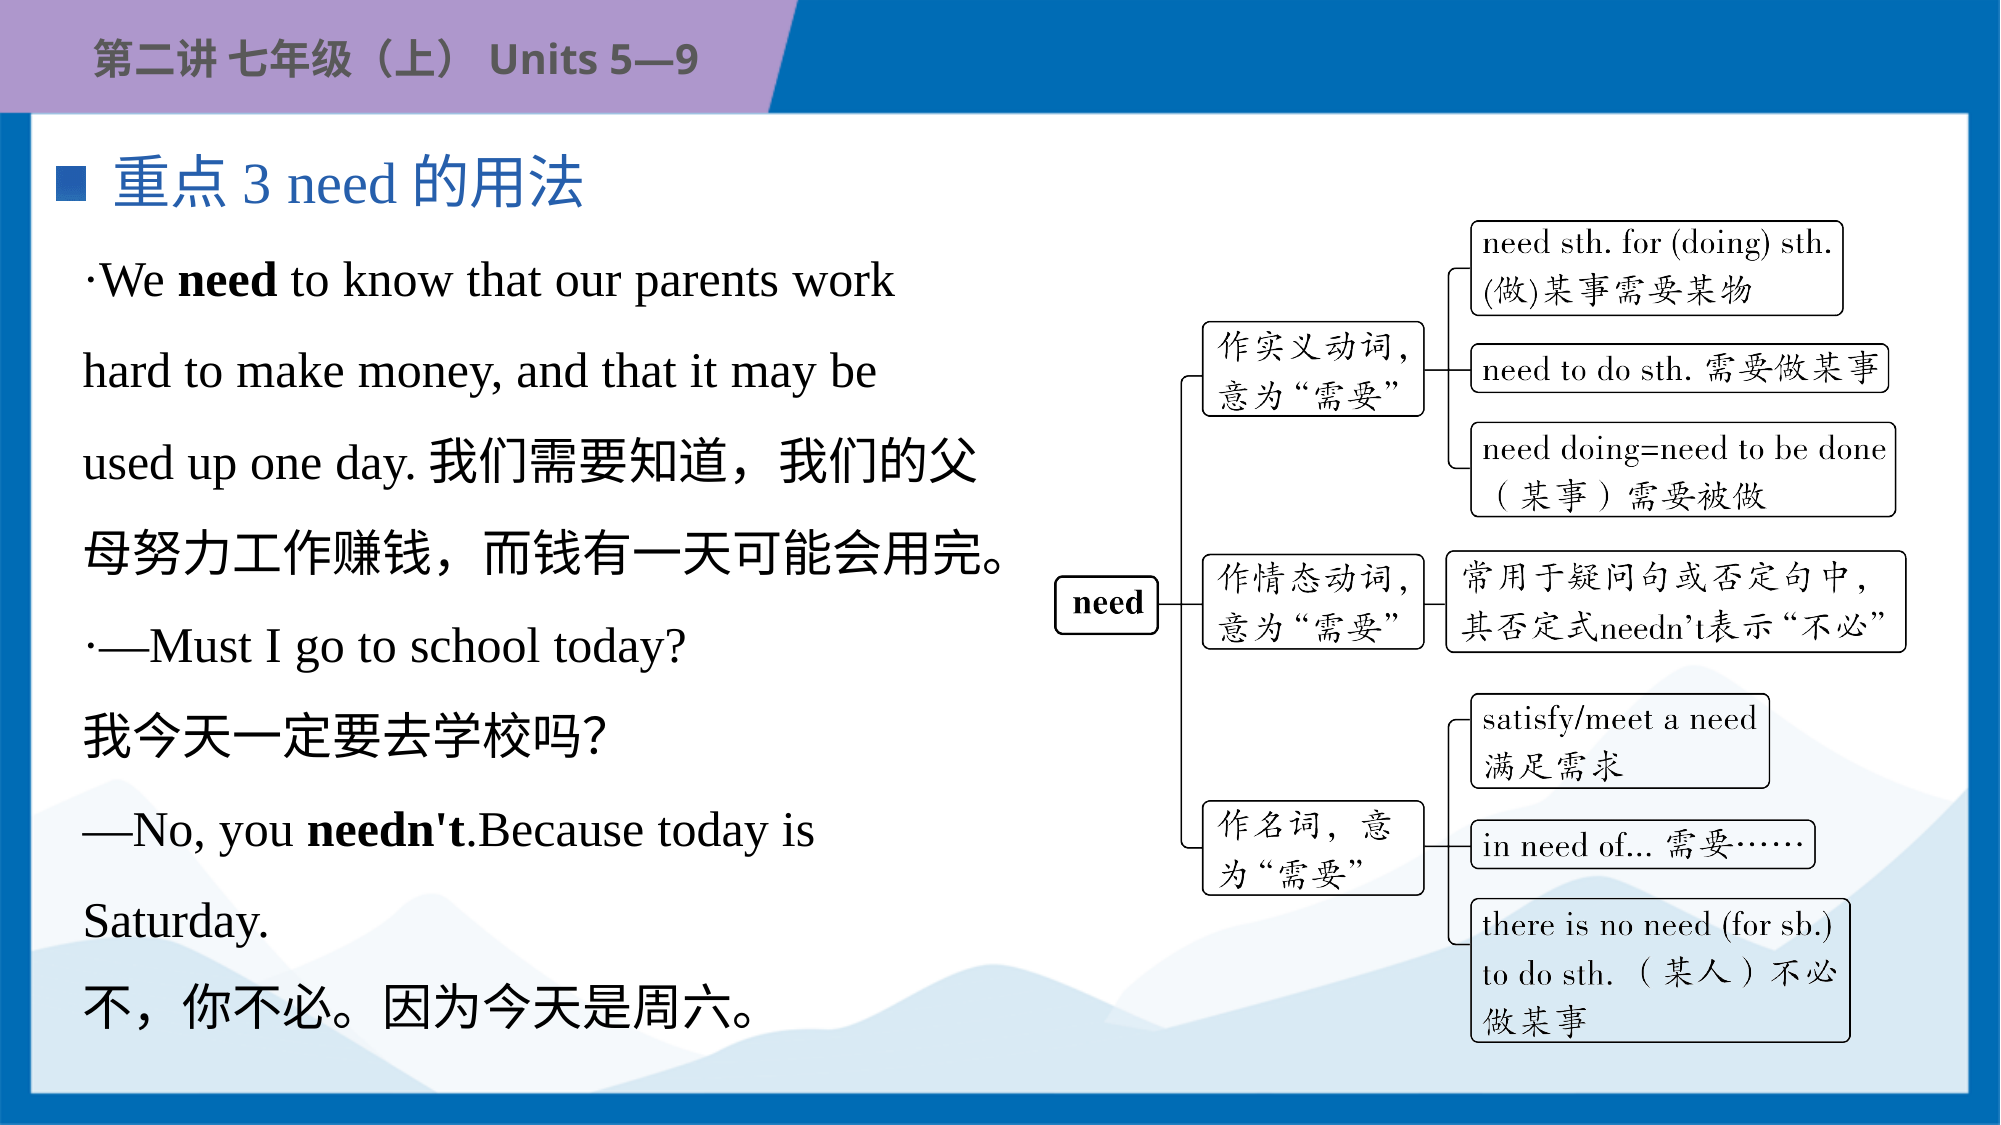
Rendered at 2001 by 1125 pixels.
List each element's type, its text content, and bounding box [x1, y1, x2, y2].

text_box ·We need to know that our parents work hard to make money, and that it may be used up one day.我们需要知道，我们的父 母努力工作赚钱，而钱有一天可能会用完。 ·—Must I go to school today? 我今天一定要去学校吗？ —No, you needn't.Because today is Saturday. 不，你不必。因为今天是周六。 [82, 214, 1043, 1026]
text_box 重点3 need的用法 [112, 144, 1917, 215]
picture [0, 0, 2000, 1125]
